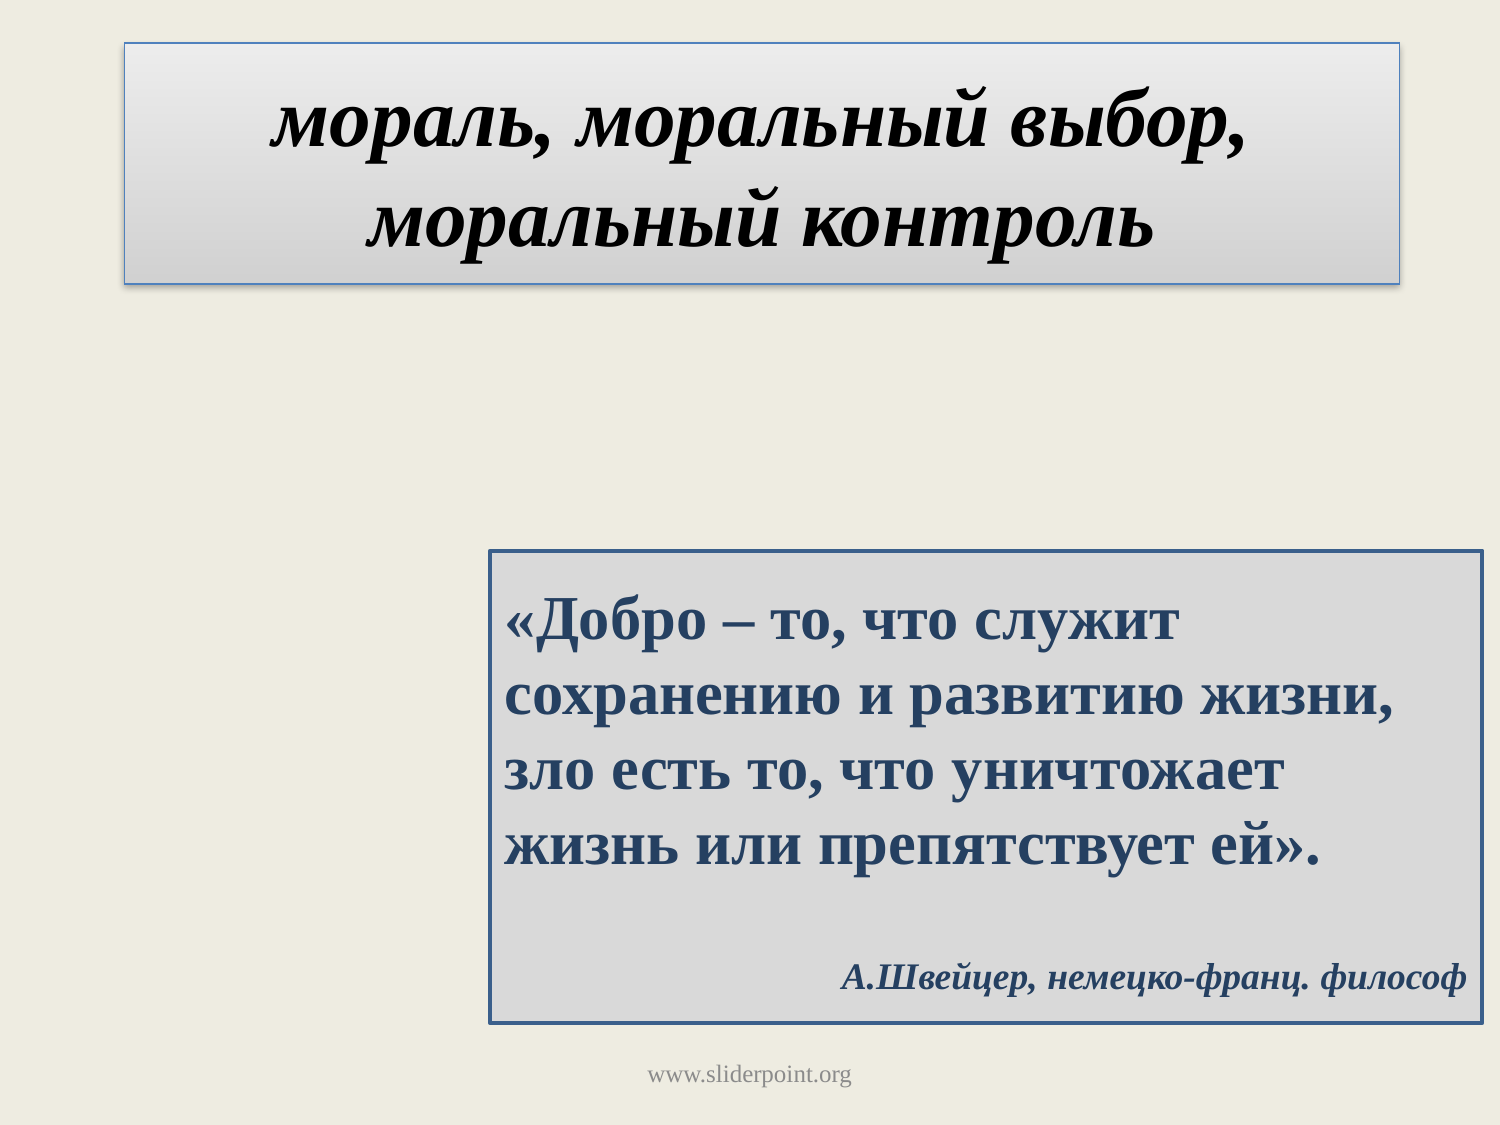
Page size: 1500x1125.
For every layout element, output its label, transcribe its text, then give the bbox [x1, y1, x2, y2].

title мораль, моральный выбор, моральный контроль [124, 42, 1400, 285]
footer www.sliderpoint.org [512, 1042, 988, 1103]
text_box «Добро – то, что служит сохранению и развитию жизни, зло есть то, что уничтожает жизнь или препятствует ей». А.Швейцер, немецко-франц. философ [488, 549, 1484, 1025]
